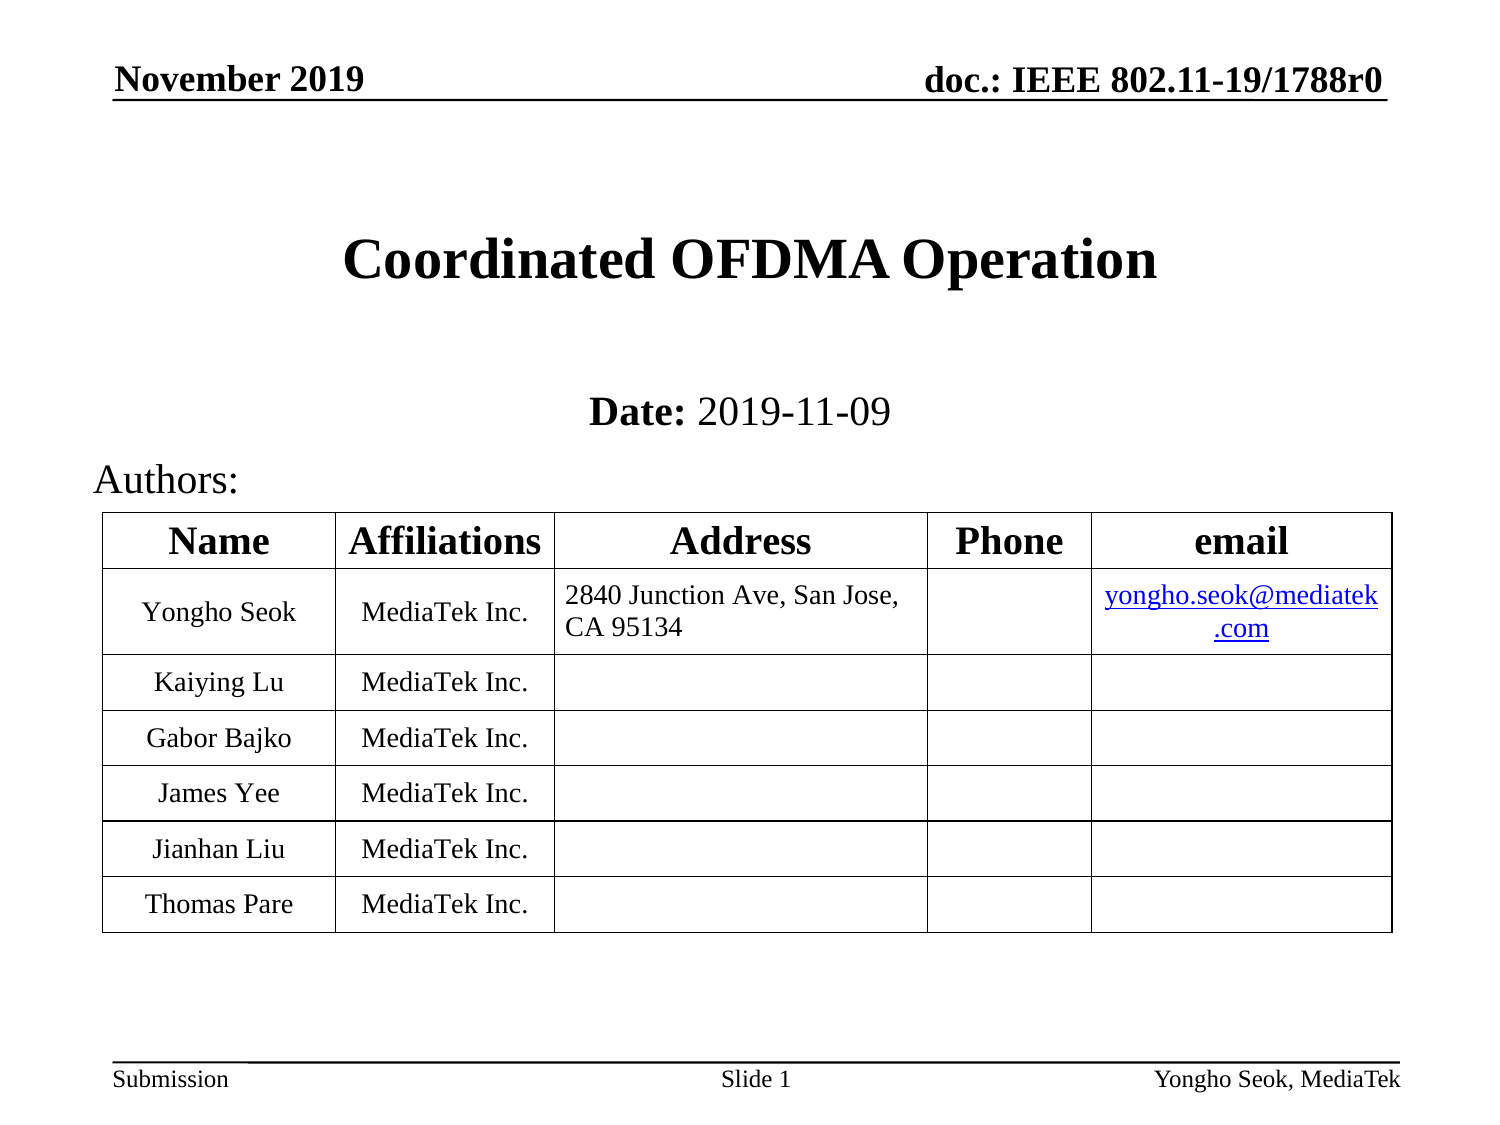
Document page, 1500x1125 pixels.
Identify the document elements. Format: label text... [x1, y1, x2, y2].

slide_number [114, 53, 423, 100]
list Date: 2019-11-09 [102, 375, 1379, 442]
footer Yongho Seok, MediaTek [878, 1061, 1402, 1093]
title Coordinated OFDMA Operation [77, 137, 1423, 374]
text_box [87, 512, 1409, 1035]
text_box Authors: [77, 444, 316, 507]
slide_number Slide 1 [712, 1061, 800, 1093]
